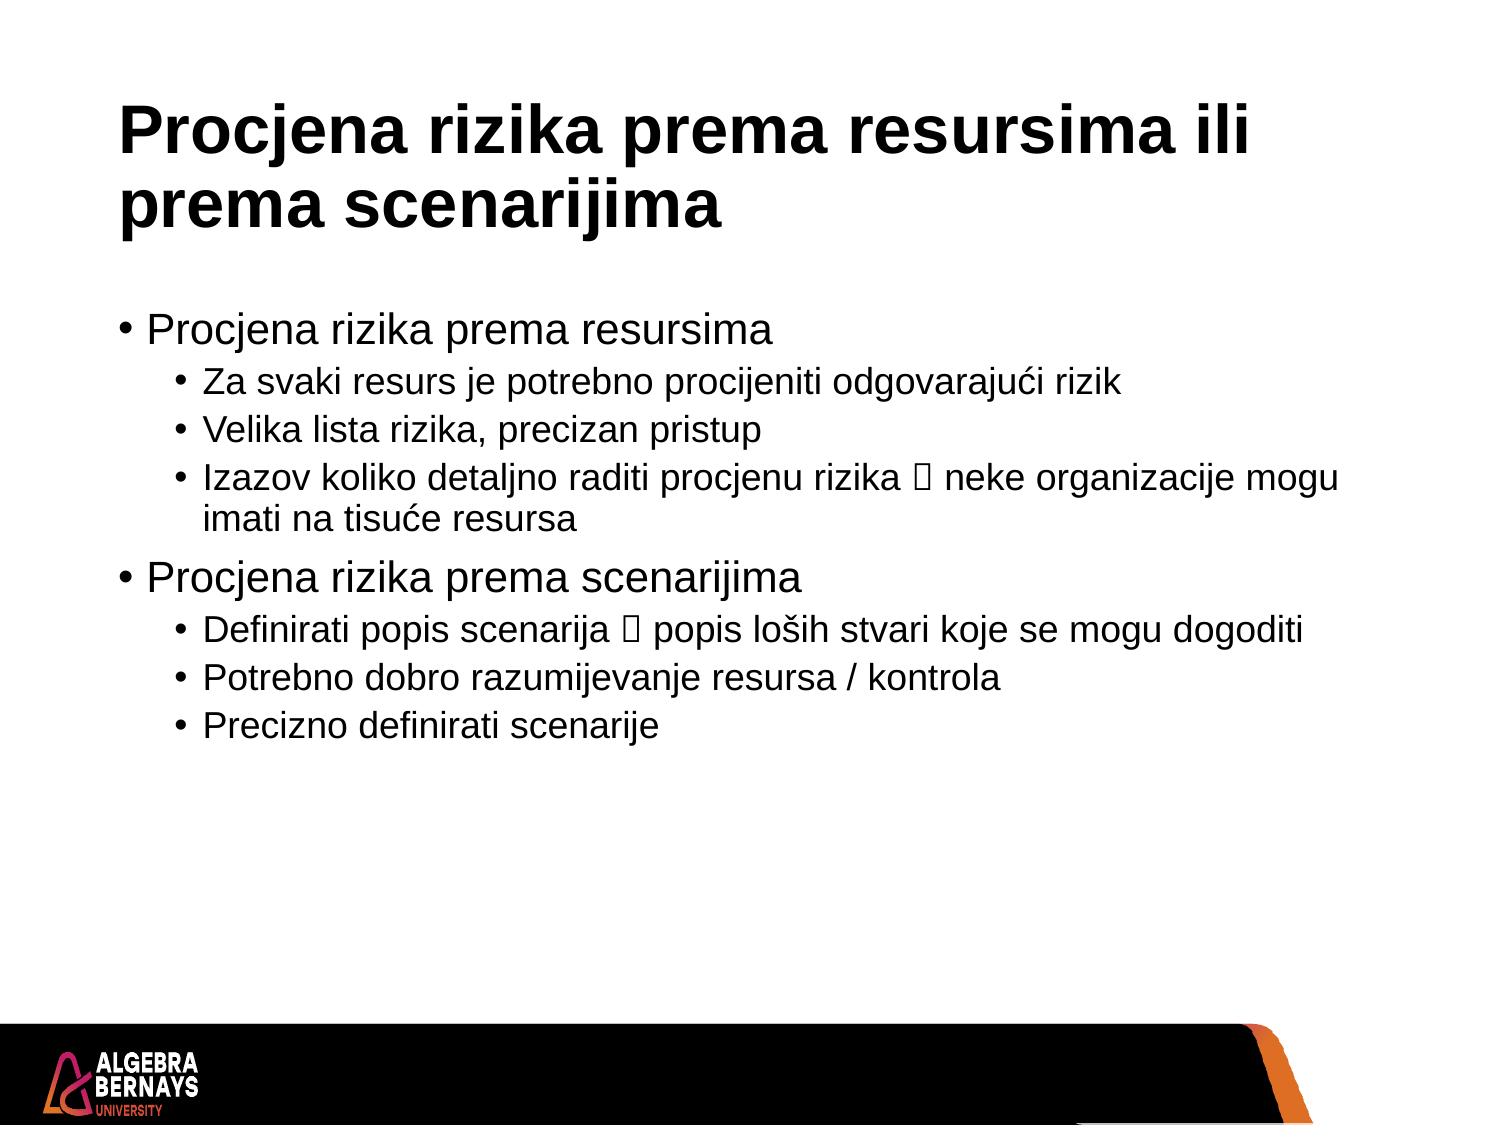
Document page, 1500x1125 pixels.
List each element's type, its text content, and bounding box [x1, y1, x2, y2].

picture [0, 1023, 1468, 1125]
title Procjena rizika prema resursima ili prema scenarijima [103, 59, 1397, 278]
list Procjena rizika prema resursima Za svaki resurs je potrebno procijeniti odgovarajući rizik Velika lista rizika, precizan pristup Izazov koliko detaljno raditi procjenu rizika  neke organizacije mogu imati na tisuće resursa Procjena rizika prema scenarijima Definirati popis scenarija  popis loših stvari koje se mogu dogoditi Potrebno dobro razumijevanje resursa / kontrola Precizno definirati scenarije [103, 299, 1397, 1014]
